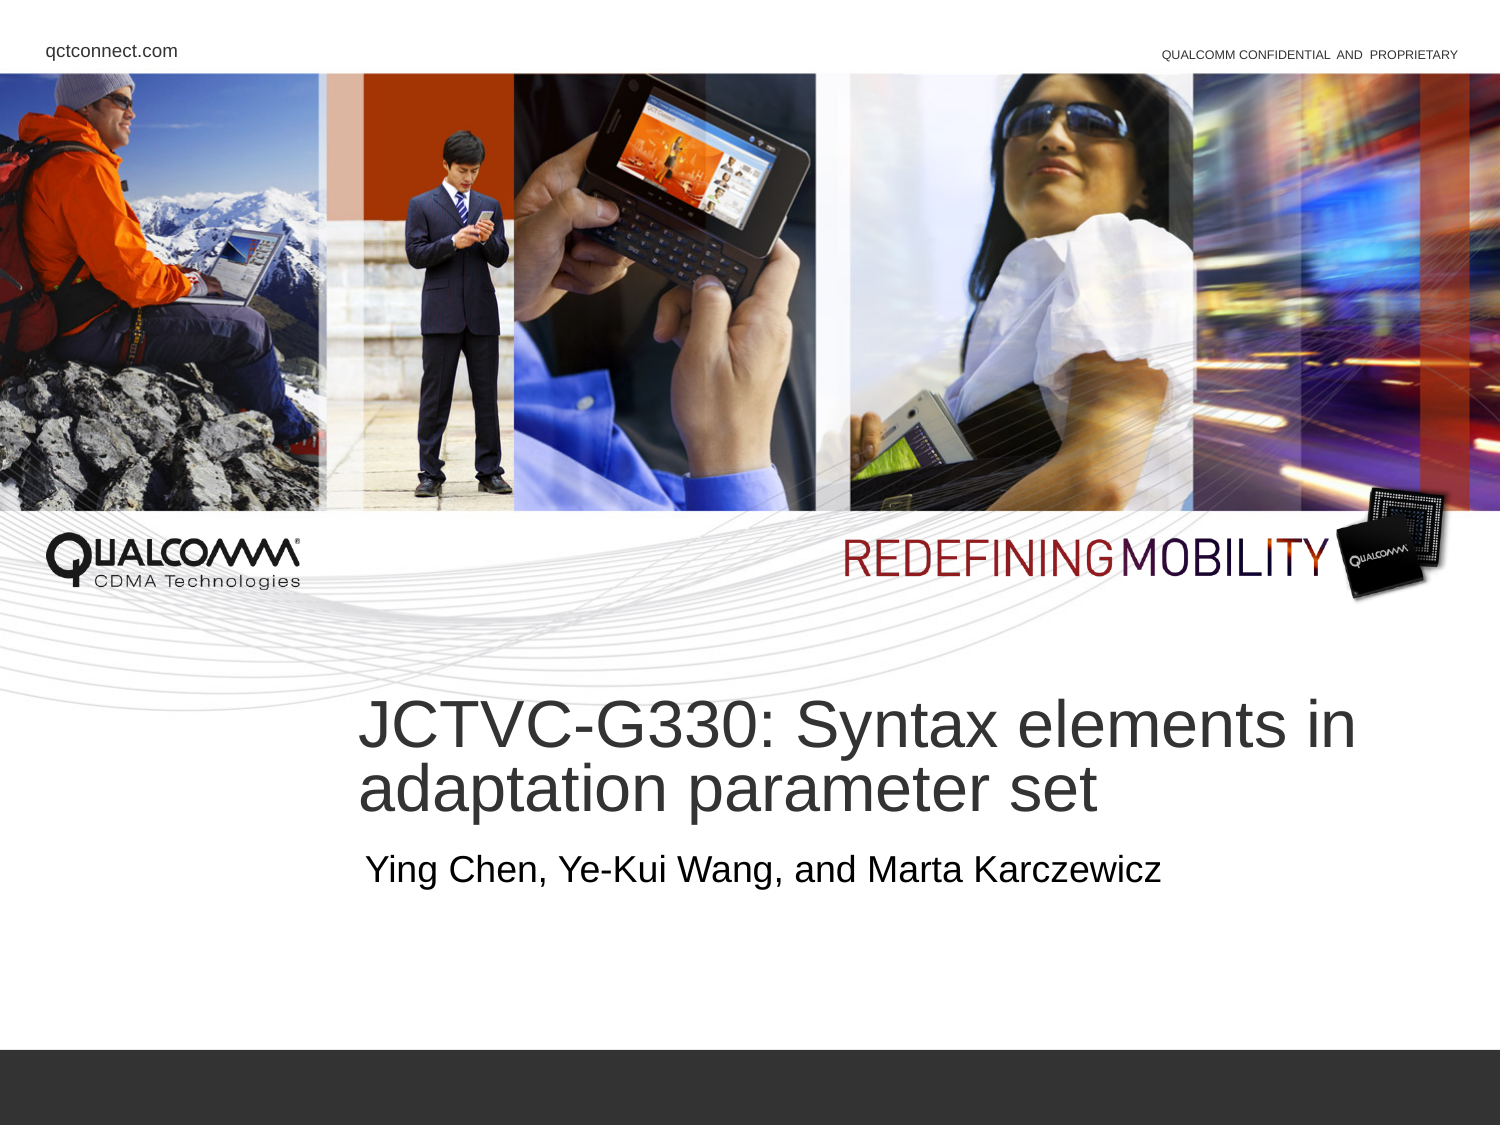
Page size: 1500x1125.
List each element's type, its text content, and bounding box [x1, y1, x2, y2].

picture [0, 12, 1500, 744]
title JCTVC-G330: Syntax elements in adaptation parameter set [343, 590, 1480, 833]
text_box Ying Chen, Ye-Kui Wang, and Marta Karczewicz [349, 837, 1463, 898]
